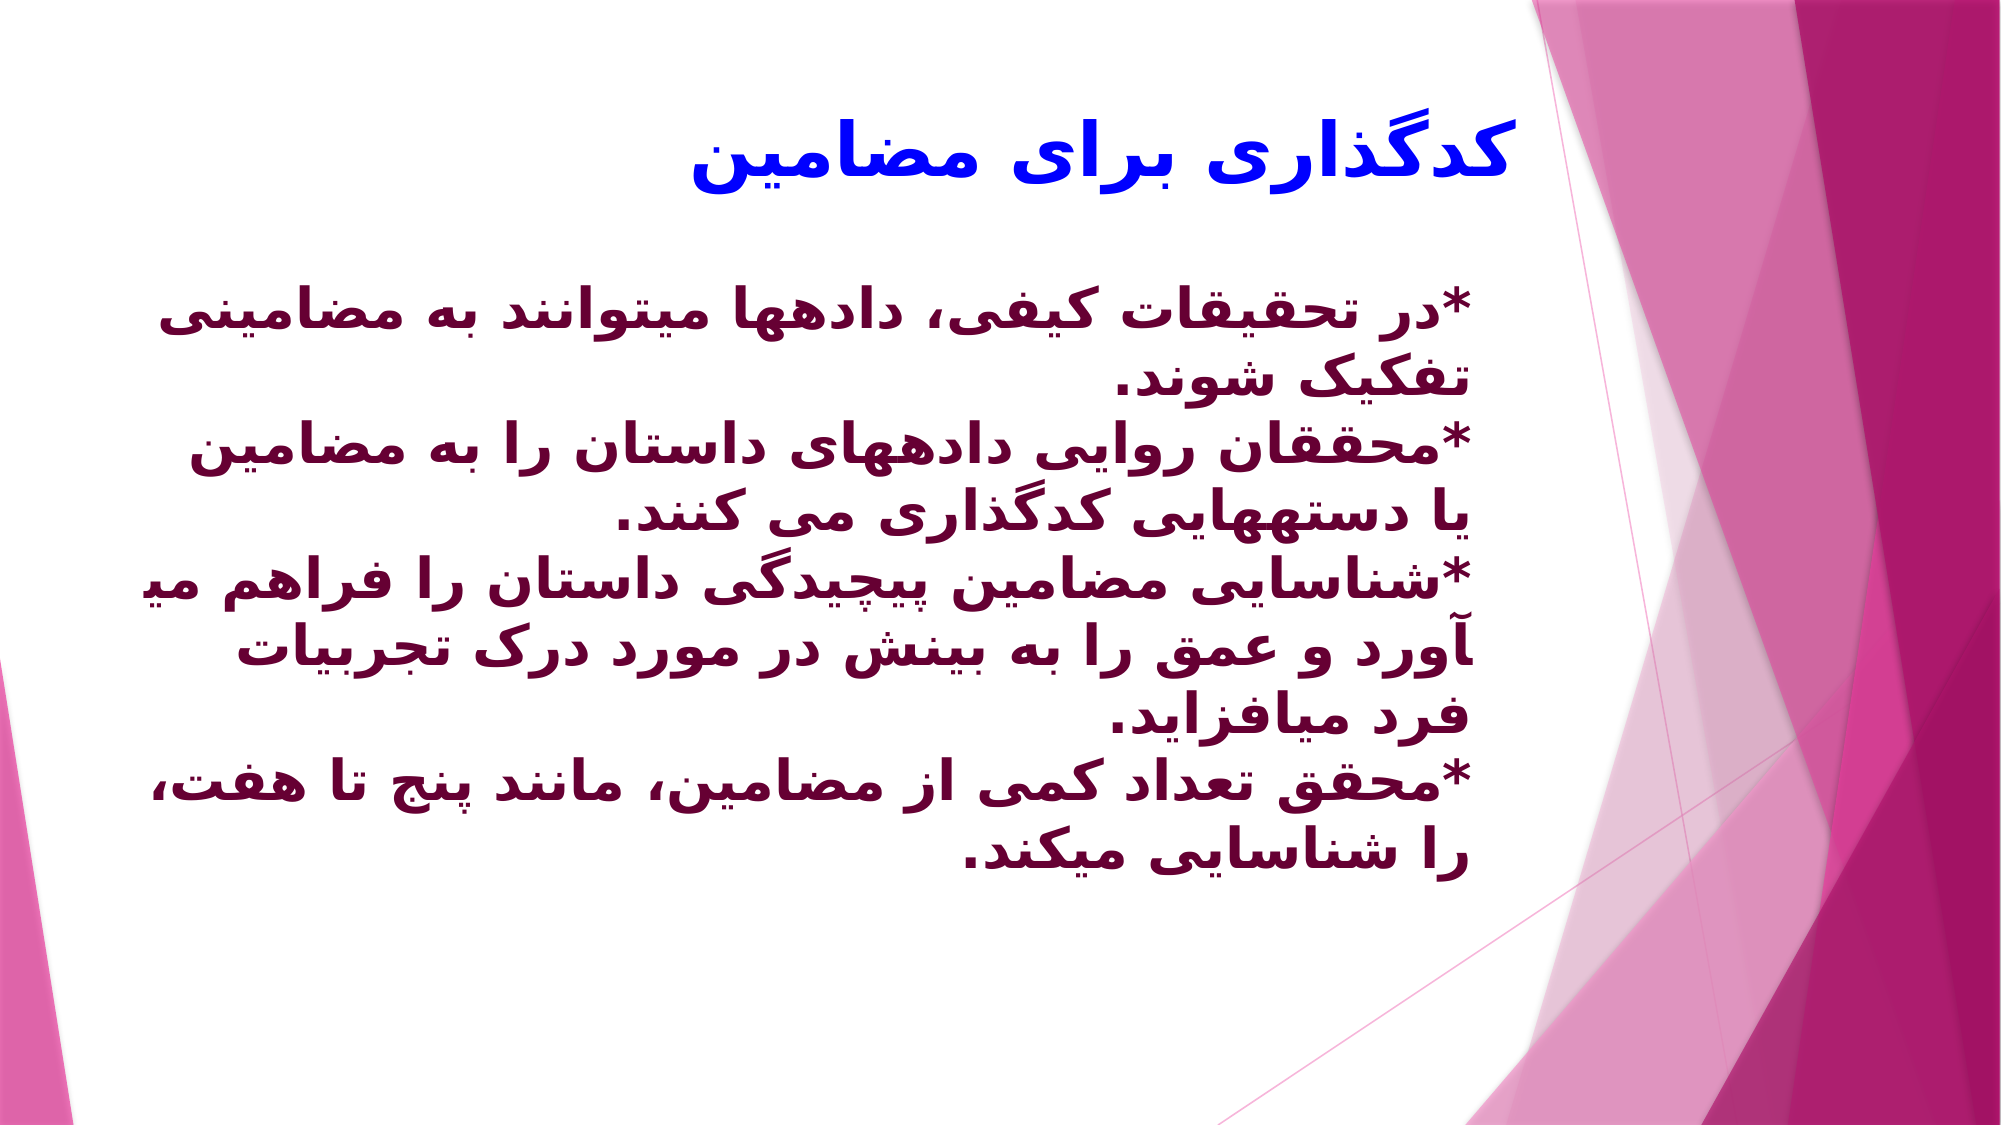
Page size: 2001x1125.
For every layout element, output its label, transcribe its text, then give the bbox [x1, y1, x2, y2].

title کد­گذاری برای مضامین *در تحقیقات کیفی، داده­ها می­توانند به مضامینی تفکیک شوند. *محققان روایی داده­های داستان را به مضامین یا دسته­هایی کد­گذاری می کنند. *شناسایی مضامین پیچیدگی داستان را فراهم می­آورد و عمق را به بینش در مورد درک تجربیات فرد می­افزاید. *محقق تعداد کمی از مضامین، مانند پنج تا هفت، را شناسایی می­کند. [120, 69, 1532, 955]
